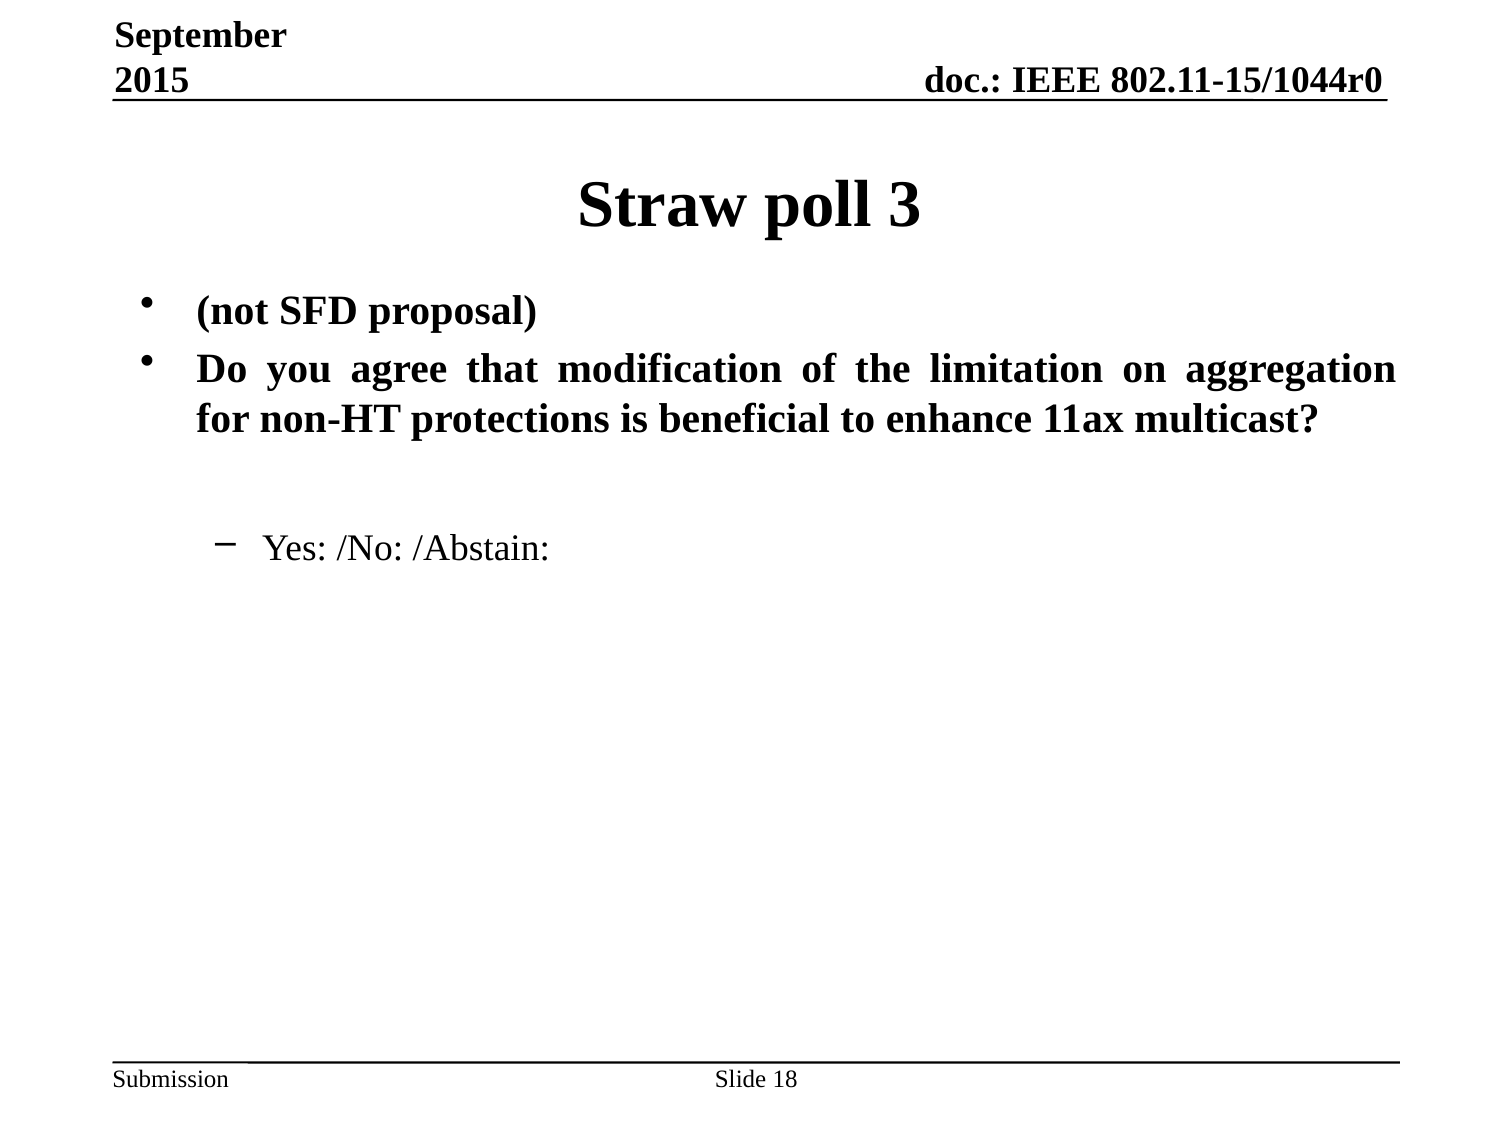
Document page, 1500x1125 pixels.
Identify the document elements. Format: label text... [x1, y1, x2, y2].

list (not SFD proposal) Do you agree that modification of the limitation on aggregation for non-HT protections is beneficial to enhance 11ax multicast? Yes: /No: /Abstain: [124, 274, 1413, 951]
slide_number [114, 54, 309, 101]
slide_number Slide 18 [712, 1061, 800, 1093]
title Straw poll 3 [112, 112, 1388, 288]
